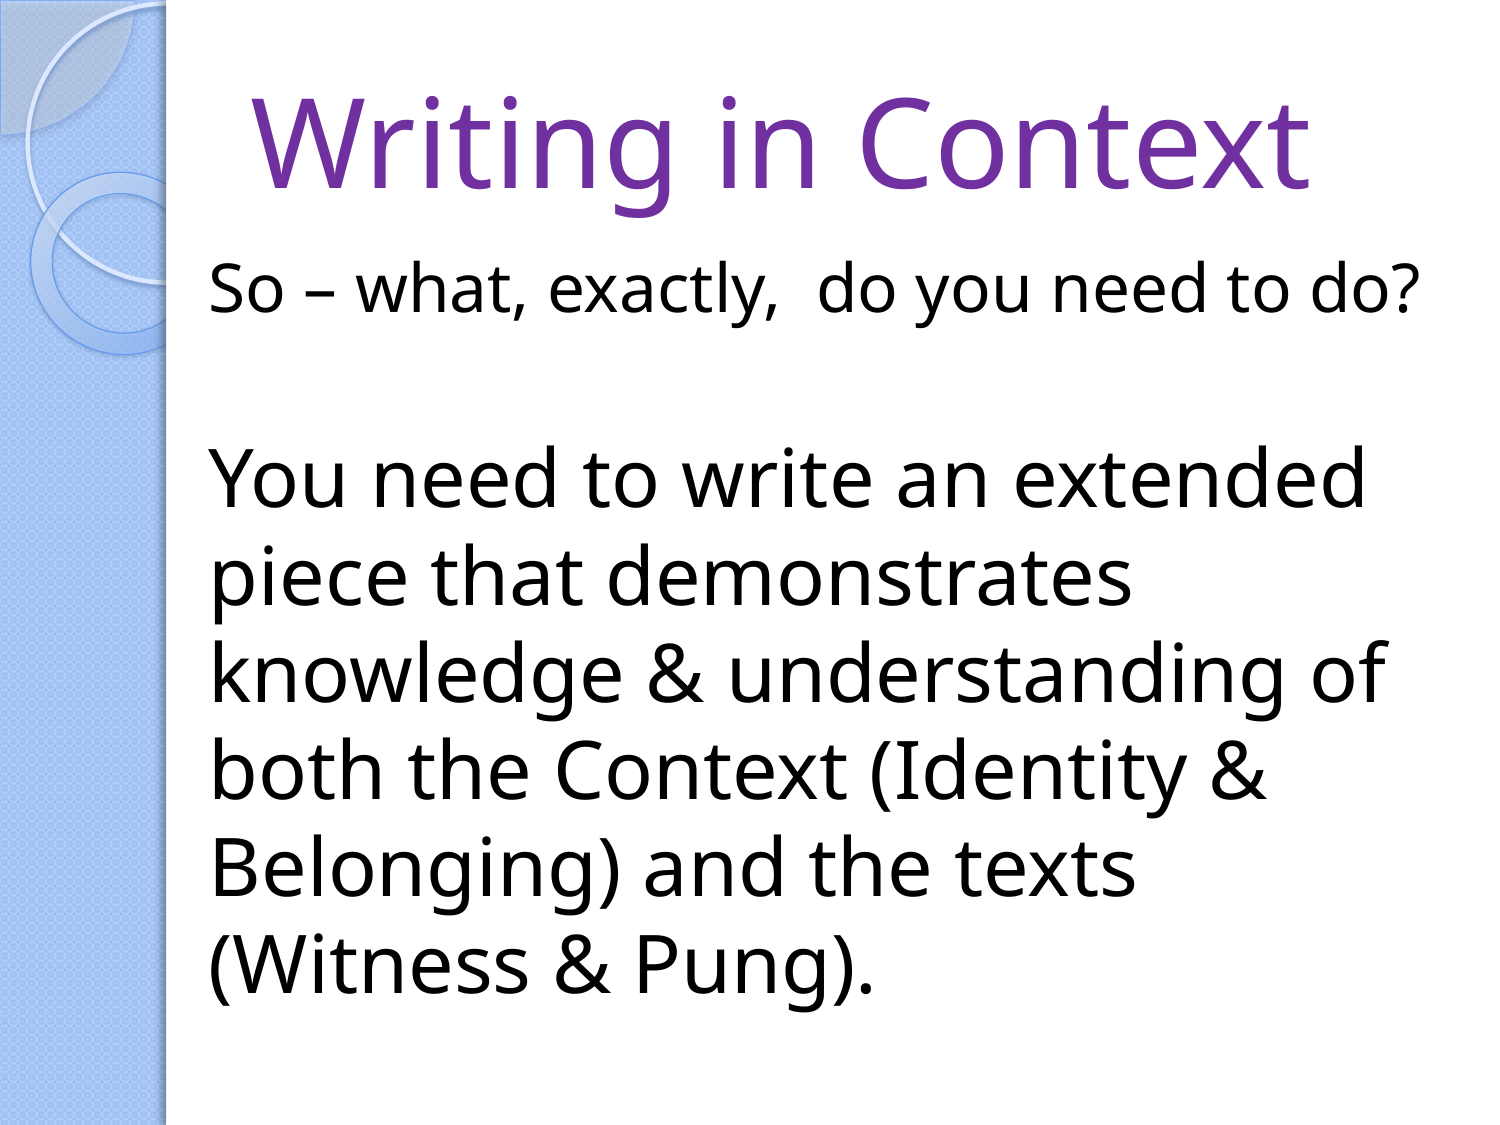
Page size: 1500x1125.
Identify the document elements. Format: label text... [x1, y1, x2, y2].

title Writing in Context [235, 45, 1466, 233]
list So – what, exactly, do you need to do? You need to write an extended piece that demonstrates knowledge & understanding of both the Context (Identity & Belonging) and the texts (Witness & Pung). [183, 237, 1466, 1083]
